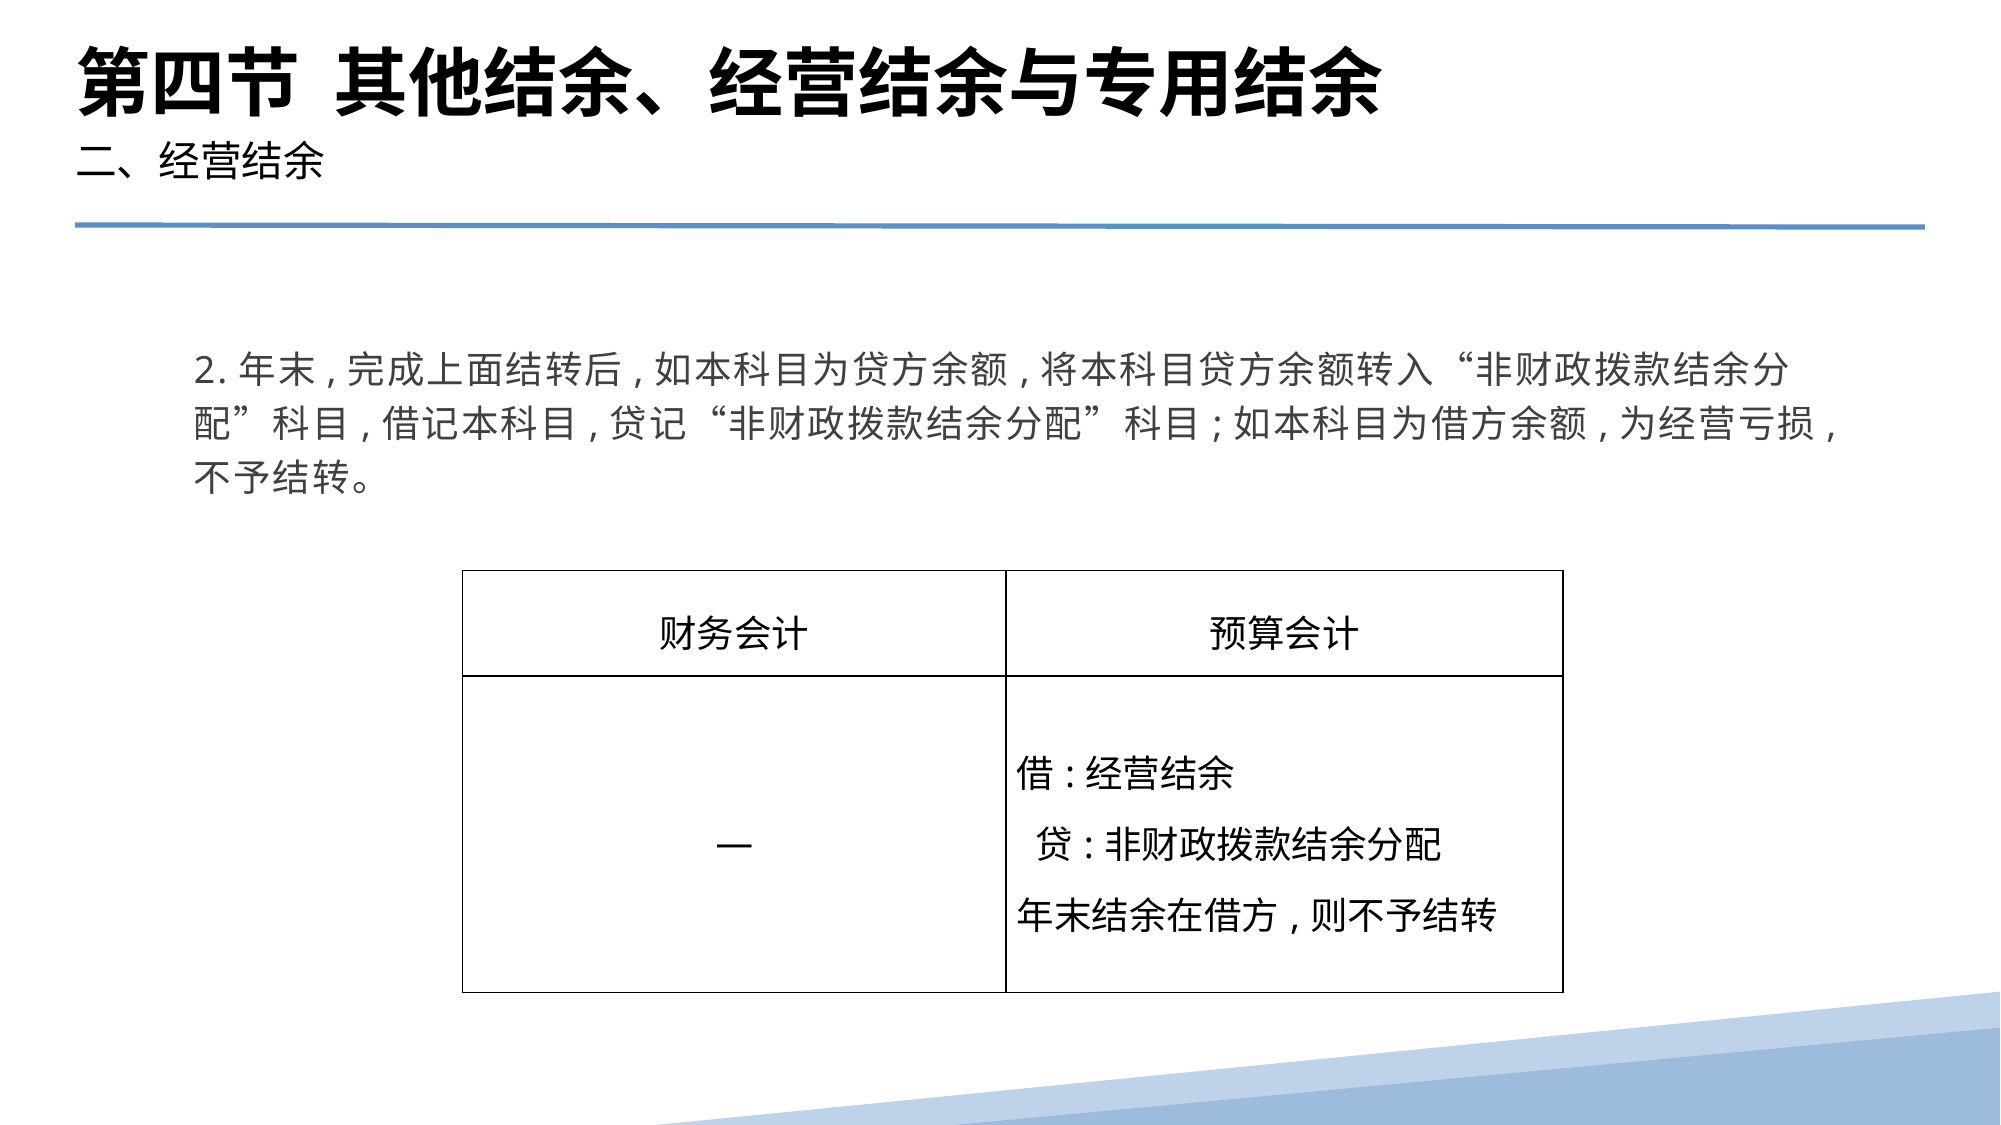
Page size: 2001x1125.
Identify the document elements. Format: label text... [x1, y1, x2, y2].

table_cell — [463, 677, 1005, 992]
text_box 2.年末,完成上面结转后,如本科目为贷方余额,将本科目贷方余额转入“非财政拨款结余分配”科目,借记本科目,贷记“非财政拨款结余分配”科目;如本科目为借方余额,为经营亏损,不予结转。 [183, 252, 1850, 539]
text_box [74, 224, 1925, 228]
table_header 预算会计 [1007, 571, 1562, 675]
text_box 第四节 其他结余、经营结余与专用结余 [75, 24, 1925, 124]
table_cell 借:经营结余 贷:非财政拨款结余分配 年末结余在借方,则不予结转 [1007, 677, 1562, 991]
text_box 二、经营结余 [75, 124, 1925, 200]
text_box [656, 991, 2000, 1125]
table_header 财务会计 [463, 571, 1005, 675]
